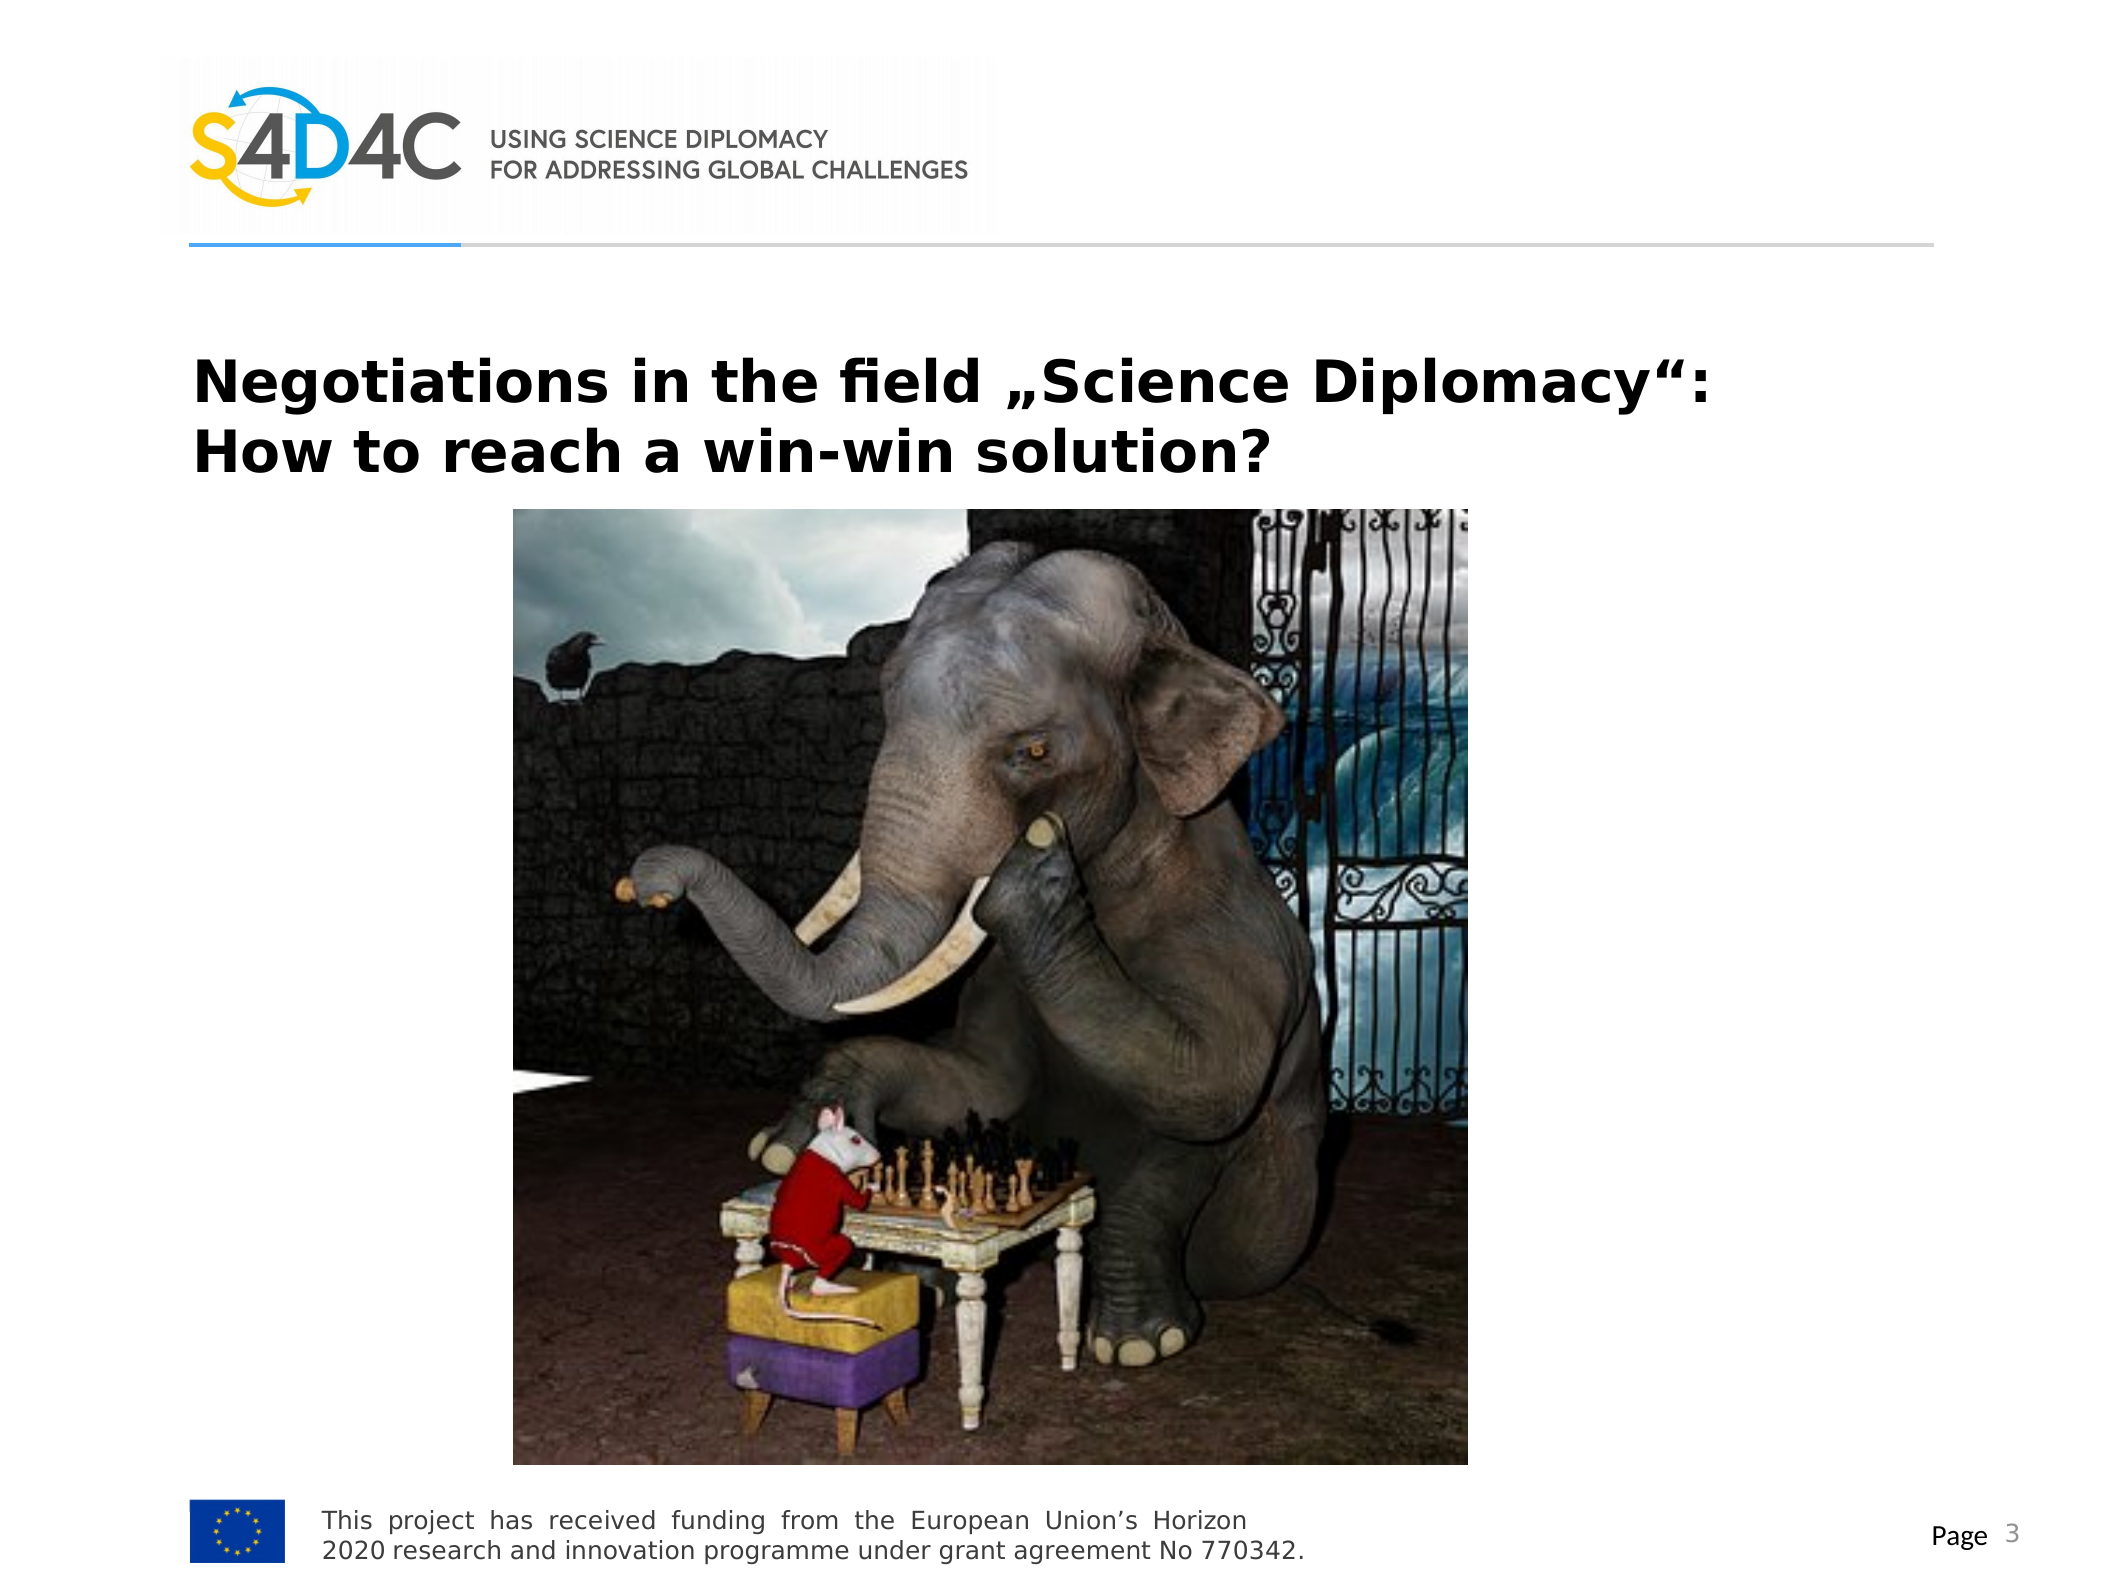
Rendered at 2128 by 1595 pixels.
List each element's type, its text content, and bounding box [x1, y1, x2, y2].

picture [513, 509, 1469, 1465]
footer This project has received funding from the European Union’s Horizon 2020 research and innovation programme under grant agreement No 770342. [319, 1504, 1328, 1564]
picture [161, 57, 997, 235]
slide_number 3 [1531, 1517, 2021, 1548]
picture [189, 1499, 285, 1563]
text_box Negotiations in the field „Science Diplomacy“: How to reach a win-win solution? [189, 344, 1947, 485]
